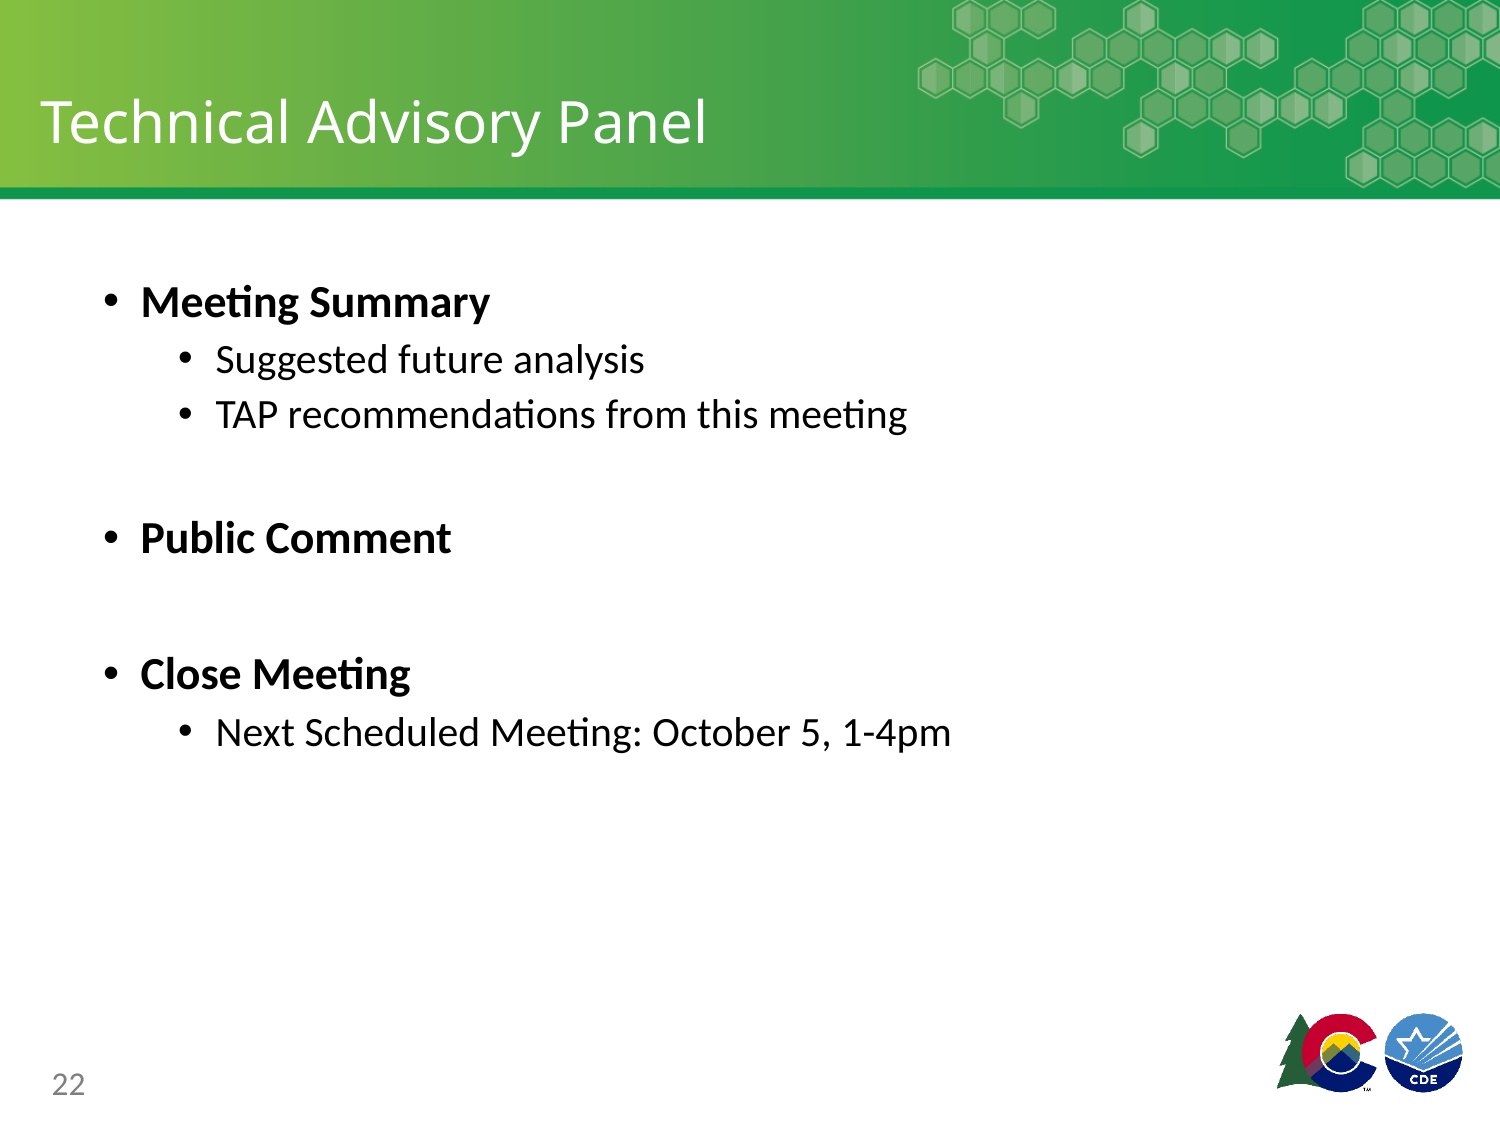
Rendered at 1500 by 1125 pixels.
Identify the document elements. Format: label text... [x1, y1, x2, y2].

picture [1275, 1012, 1463, 1093]
list Meeting Summary Suggested future analysis TAP recommendations from this meeting Public Comment Close Meeting Next Scheduled Meeting: October 5, 1-4pm [103, 277, 1397, 1002]
picture [0, 0, 1500, 200]
slide_number 22 [36, 1054, 375, 1115]
title Technical Advisory Panel [40, 84, 1038, 166]
